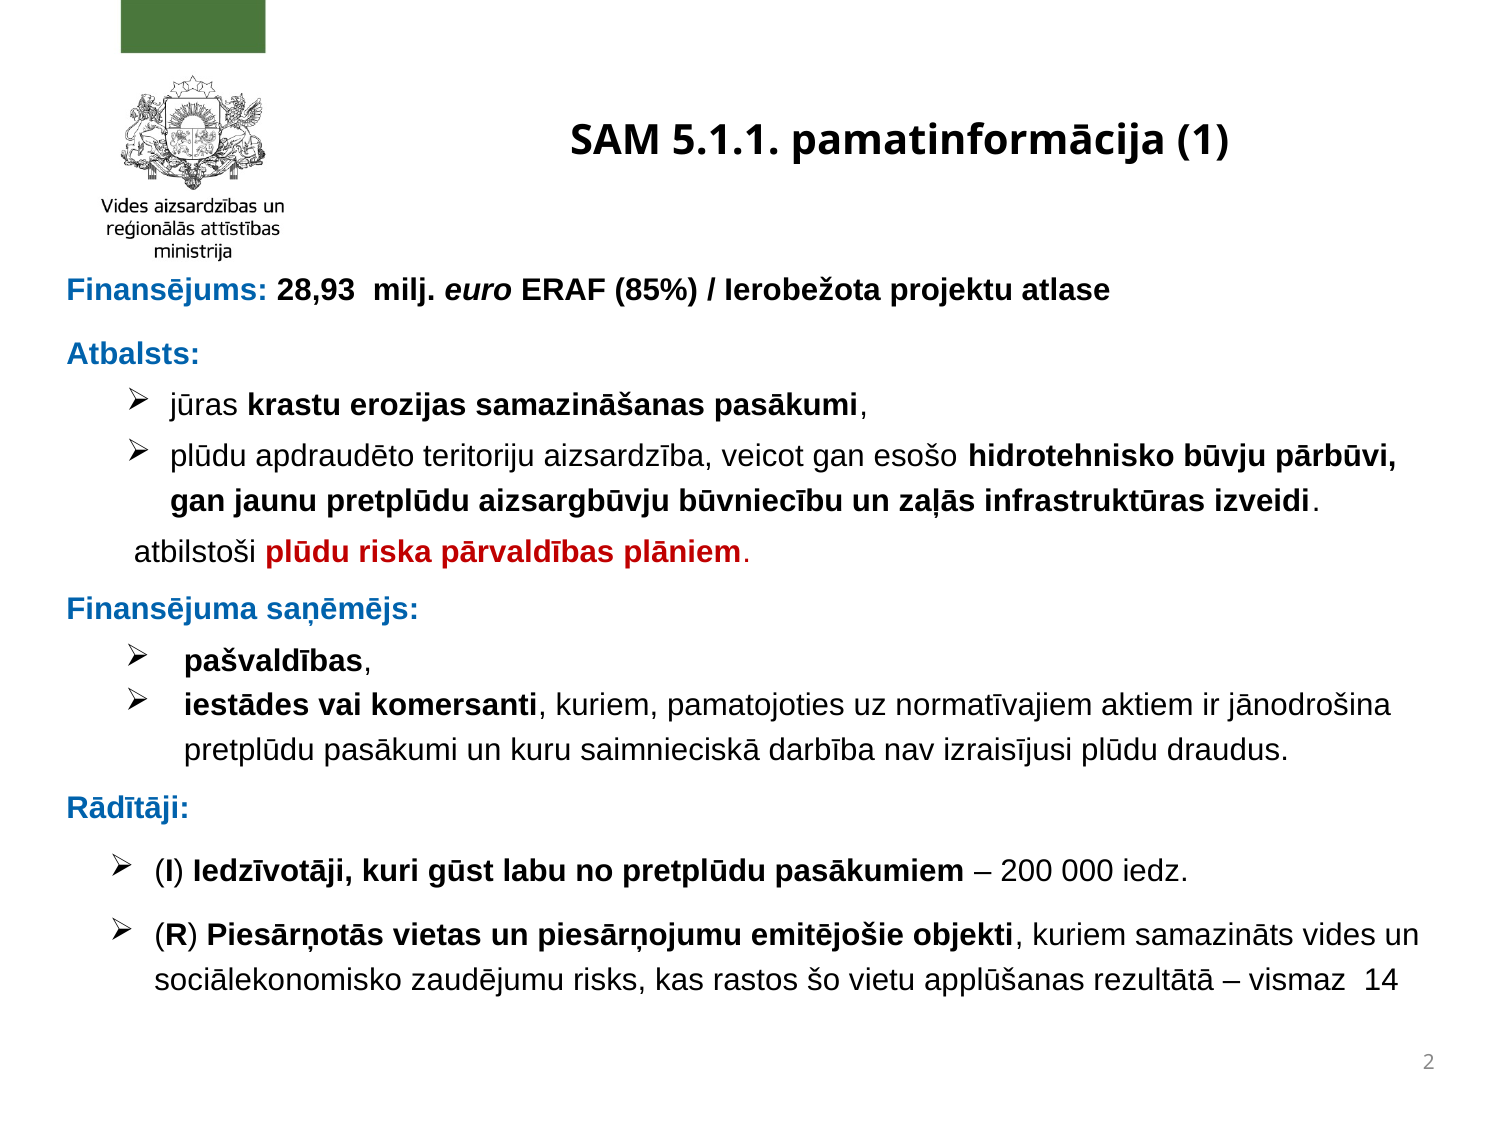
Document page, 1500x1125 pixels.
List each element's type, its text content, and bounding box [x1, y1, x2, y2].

title SAM 5.1.1. pamatinformācija (1) [399, 104, 1401, 190]
picture [48, 0, 338, 321]
slide_number 2 [1400, 1037, 1450, 1088]
list Finansējums: 28,93 milj. euro ERAF (85%) / Ierobežota projektu atlase Atbalsts: jūras krastu erozijas samazināšanas pasākumi, plūdu apdraudēto teritoriju aizsardzība, veicot gan esošo hidrotehnisko būvju pārbūvi, gan jaunu pretplūdu aizsargbūvju būvniecību un zaļās infrastruktūras izveidi. atbilstoši plūdu riska pārvaldības plāniem. Finansējuma saņēmējs: pašvaldības, iestādes vai komersanti, kuriem, pamatojoties uz normatīvajiem aktiem ir jānodrošina pretplūdu pasākumi un kuru saimnieciskā darbība nav izraisījusi plūdu draudus. Rādītāji: (I) Iedzīvotāji, kuri gūst labu no pretplūdu pasākumiem – 200 000 iedz. (R) Piesārņotās vietas un piesārņojumu emitējošie objekti, kuriem samazināts vides un sociālekonomisko zaudējumu risks, kas rastos šo vietu applūšanas rezultātā – vismaz 14 [50, 253, 1451, 1088]
